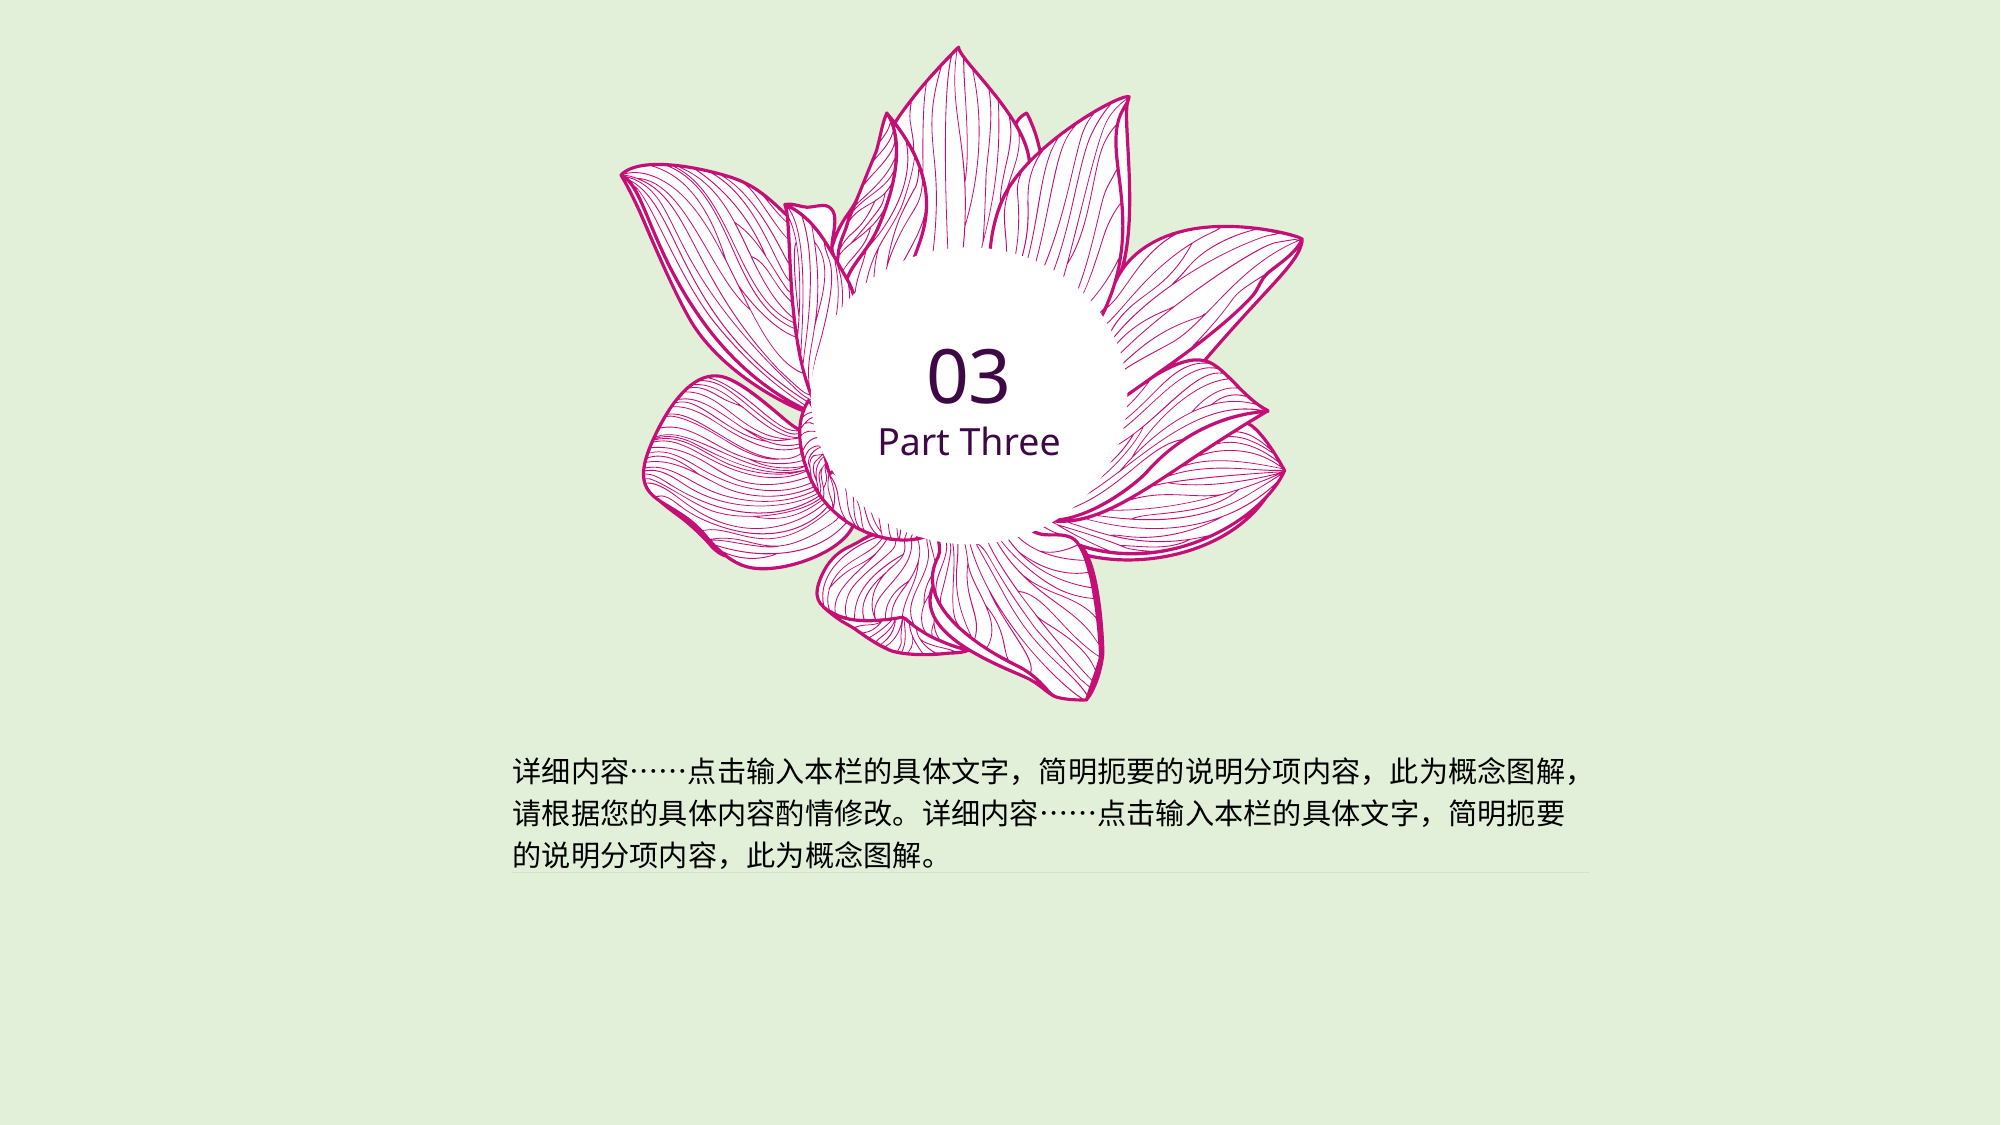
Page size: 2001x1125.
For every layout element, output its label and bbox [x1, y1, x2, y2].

picture [619, 45, 1304, 702]
